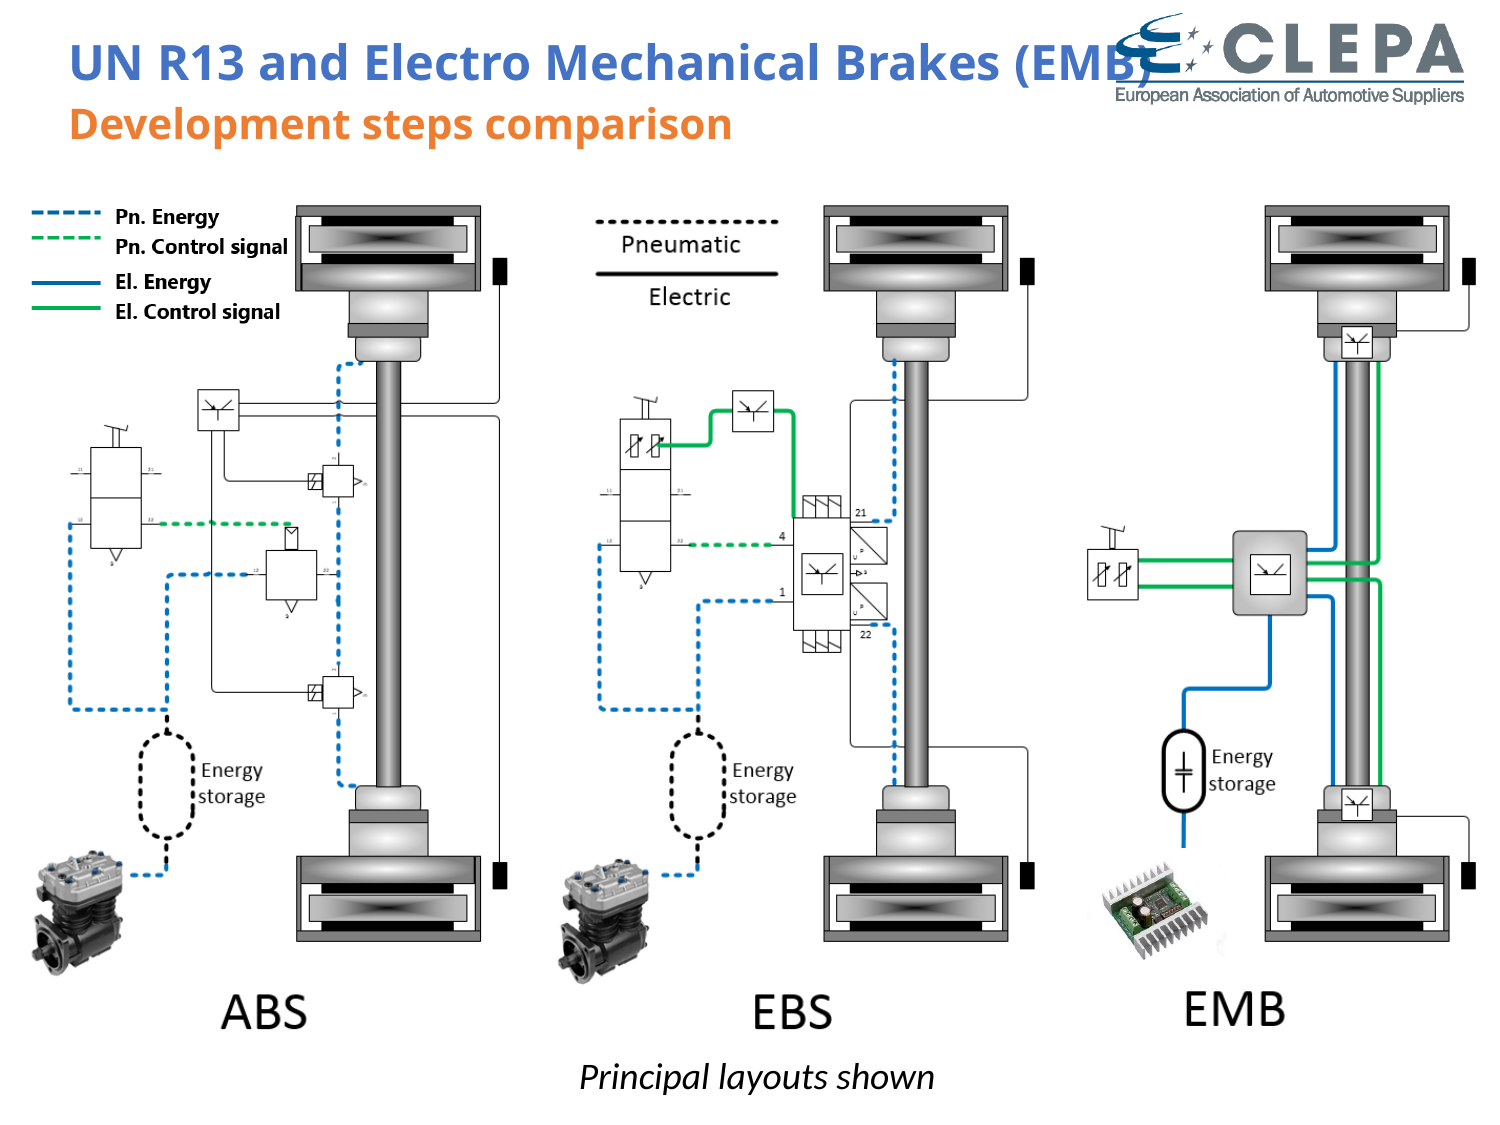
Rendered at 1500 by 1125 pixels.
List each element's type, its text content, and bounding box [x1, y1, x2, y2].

text_box Principal layouts shown [564, 1047, 951, 1105]
picture [1116, 13, 1464, 105]
text_box UN R13 and Electro Mechanical Brakes (EMB) Development steps comparison [53, 19, 1211, 161]
picture [0, 178, 1500, 1047]
